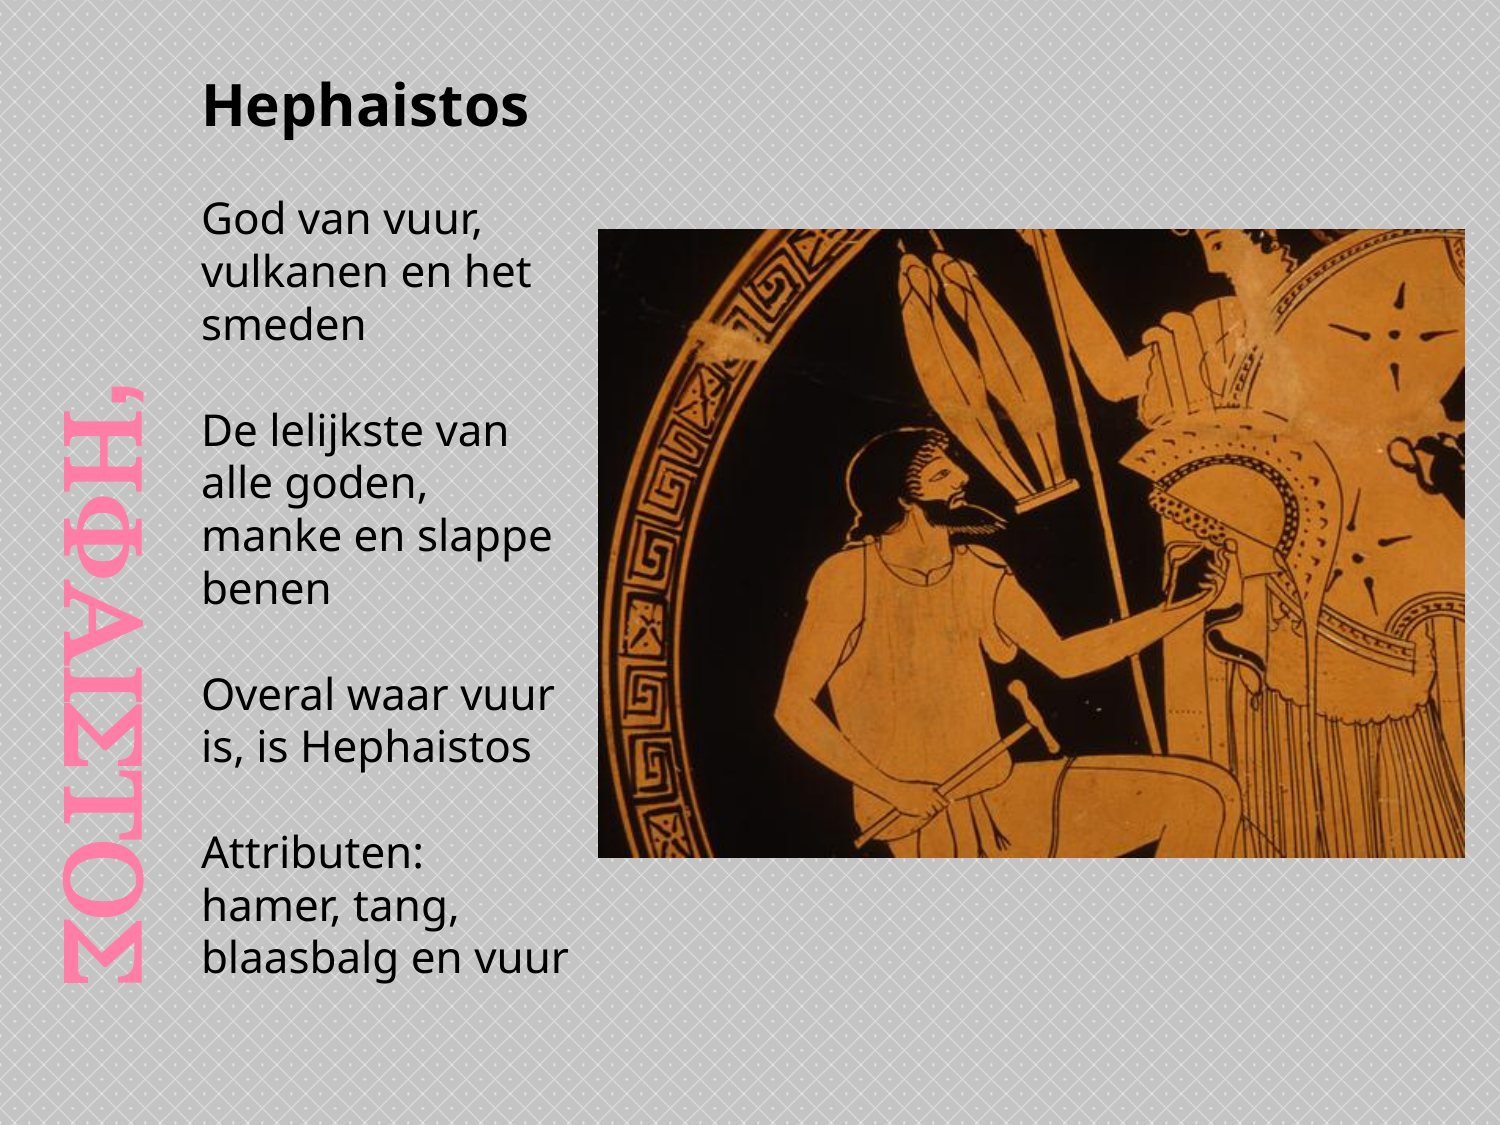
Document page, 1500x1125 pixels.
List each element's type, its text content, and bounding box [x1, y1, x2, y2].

title ‘hfaistos [36, 60, 186, 1036]
list Hephaistos God van vuur, vulkanen en het smeden De lelijkste van alle goden, manke en slappe benen Overal waar vuur is, is Hephaistos Attributen: hamer, tang, blaasbalg en vuur [186, 60, 587, 1036]
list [598, 229, 1465, 859]
